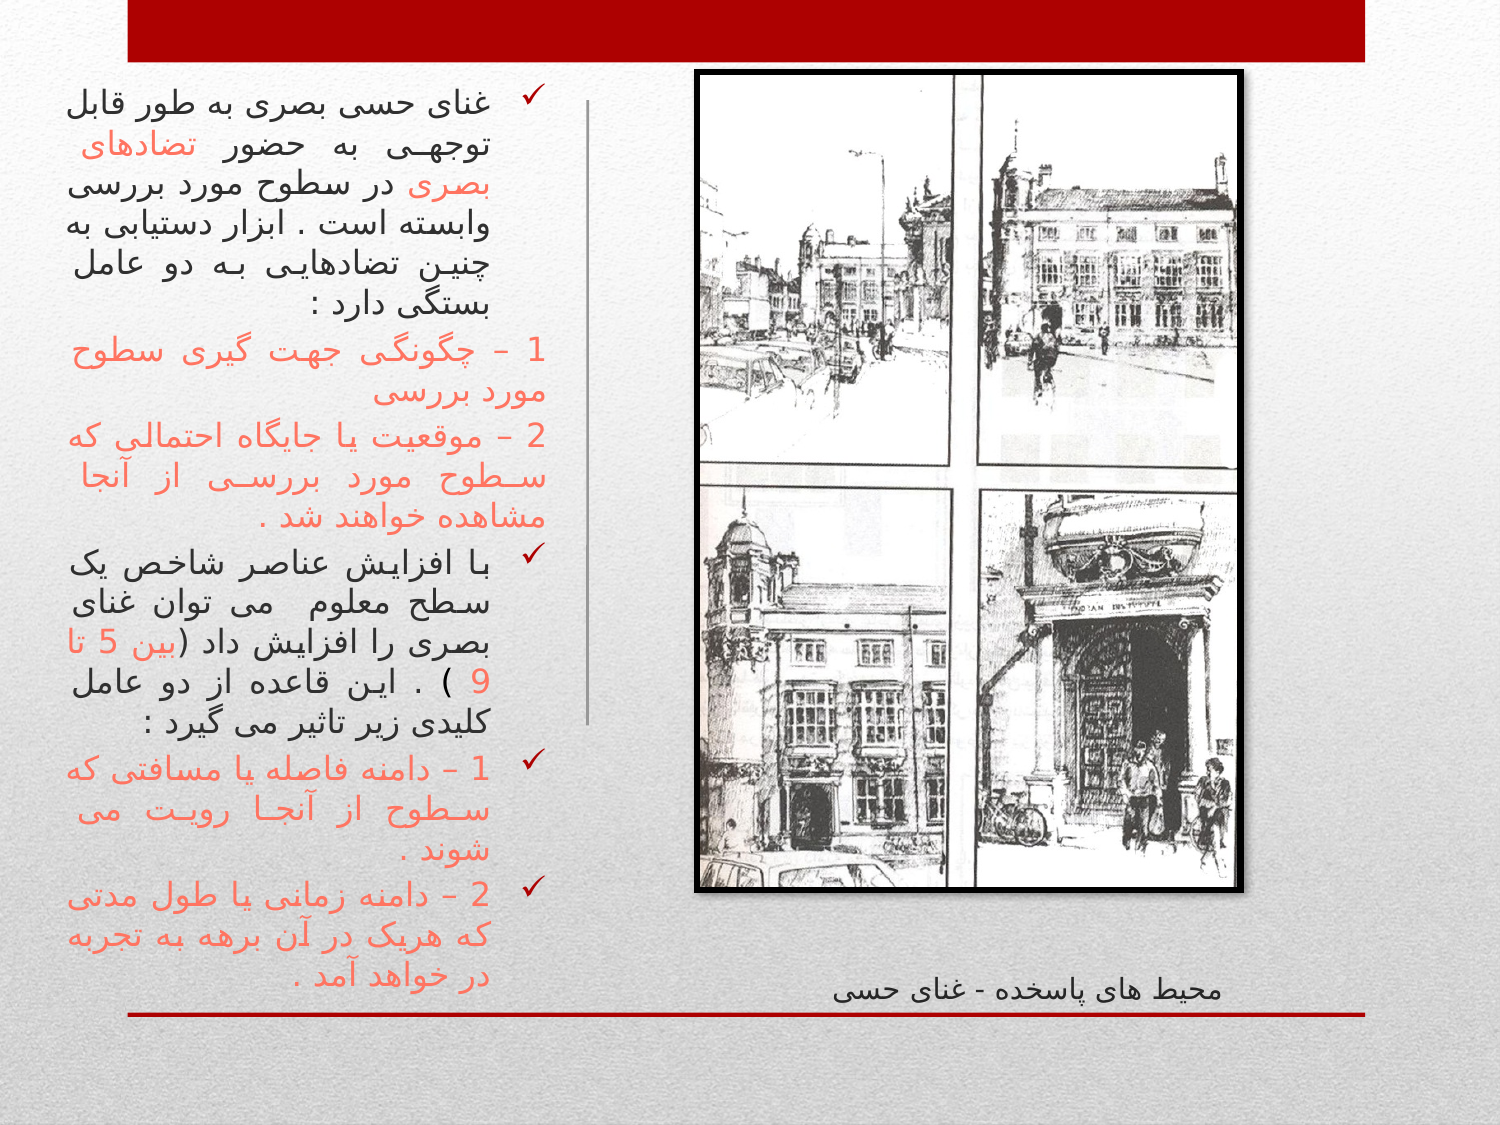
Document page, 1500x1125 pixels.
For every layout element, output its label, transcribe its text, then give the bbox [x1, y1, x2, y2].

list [699, 74, 1239, 888]
list غنای حسی بصری به طور قابل توجهی به حضور تضادهای بصری در سطوح مورد بررسی وابسته است . ابزار دستیابی به چنین تضادهایی به دو عامل بستگی دارد : 1 – چگونگی جهت گیری سطوح مورد بررسی 2 – موقعیت یا جایگاه احتمالی که سطوح مورد بررسی از آنجا مشاهده خواهند شد . با افزایش عناصر شاخص یک سطح معلوم می توان غنای بصری را افزایش داد (بین 5 تا 9 ) . این قاعده از دو عامل کلیدی زیر تاثیر می گیرد : 1 – دامنه فاصله یا مسافتی که سطوح از آنجا رویت می شوند . 2 – دامنه زمانی یا طول مدتی که هریک در آن برهه به تجربه در خواهد آمد . [50, 75, 563, 1000]
title محیط های پاسخده - غنای حسی [125, 750, 1238, 1013]
picture [0, 0, 1500, 1125]
